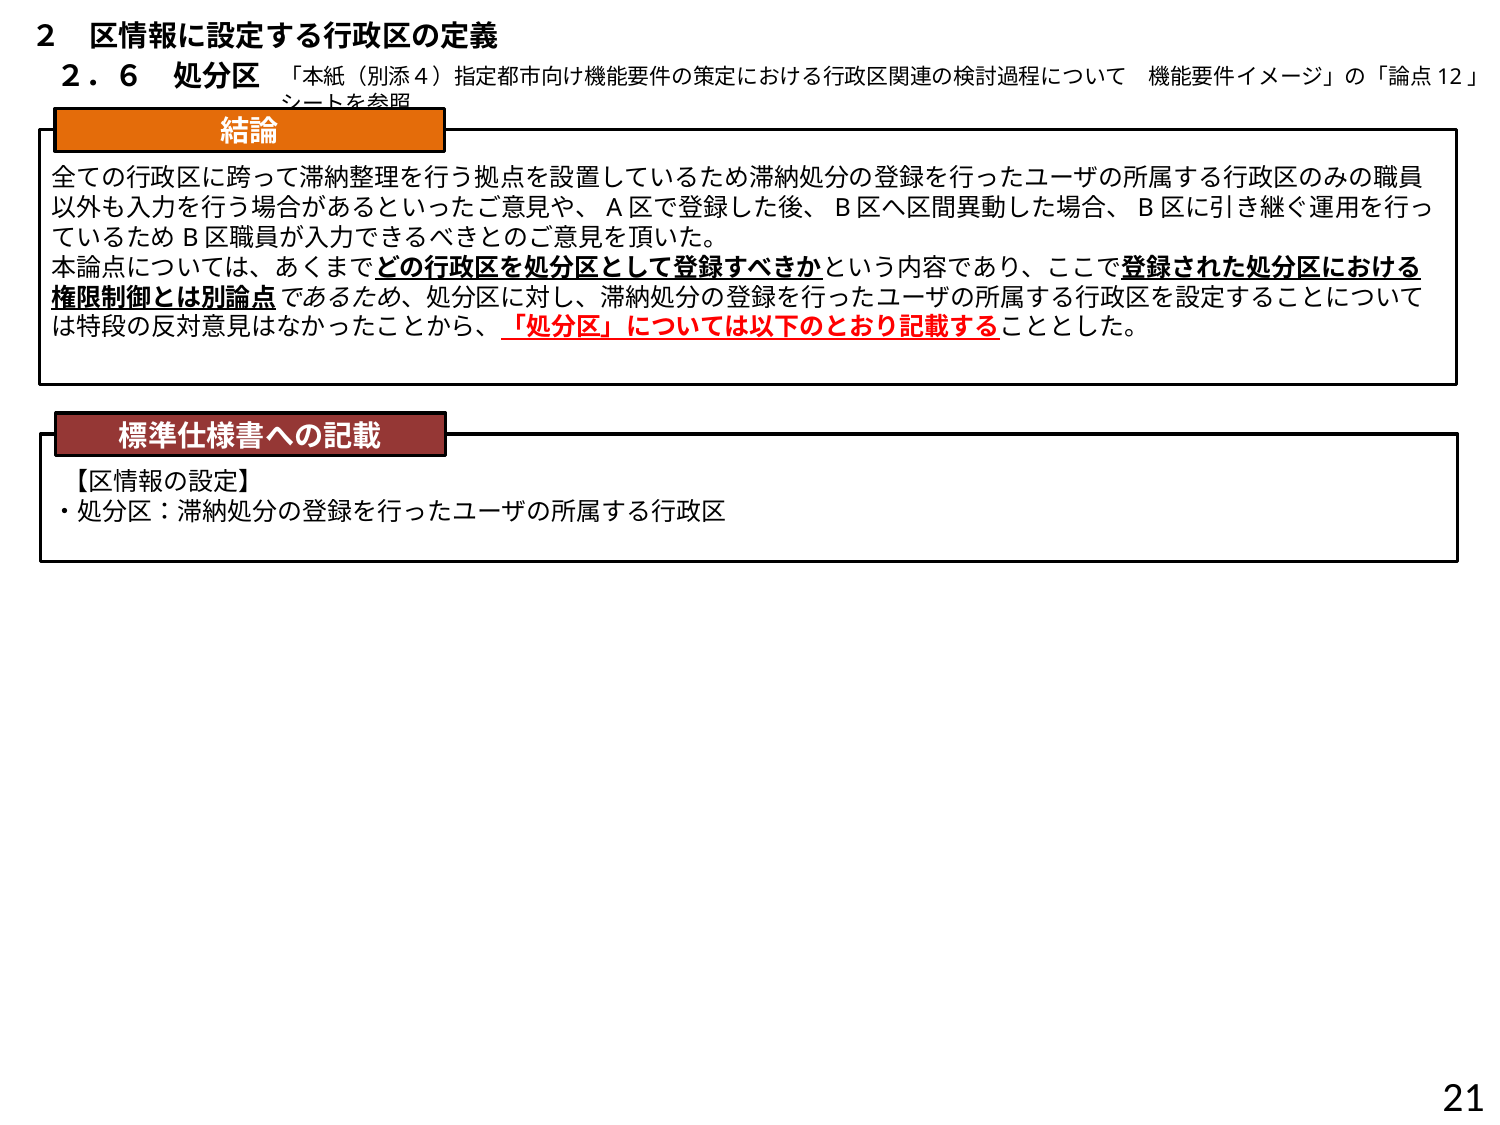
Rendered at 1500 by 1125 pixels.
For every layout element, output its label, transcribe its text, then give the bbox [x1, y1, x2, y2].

text_box 標準仕様書への記載 [54, 411, 448, 458]
text_box 【区情報の設定】 ・処分区：滞納処分の登録を行ったユーザの所属する行政区 [40, 433, 1458, 562]
slide_number 20 [1149, 1065, 1500, 1125]
text_box ２．６ 処分区 [41, 42, 1464, 89]
text_box 結論 [53, 106, 447, 153]
text_box ２ 区情報に設定する行政区の定義 [16, 2, 1440, 49]
text_box 「本紙（別添４）指定都市向け機能要件の策定における行政区関連の検討過程について 機能要件イメージ」の「論点12」シートを参照 [265, 48, 1500, 94]
text_box 全ての行政区に跨って滞納整理を行う拠点を設置しているため滞納処分の登録を行ったユーザの所属する行政区のみの職員以外も入力を行う場合があるといったご意見や、A区で登録した後、B区へ区間異動した場合、B区に引き継ぐ運用を行っているためB区職員が入力できるべきとのご意見を頂いた。 本論点については、あくまでどの行政区を処分区として登録すべきかという内容であり、ここで登録された処分区における権限制御とは別論点であるため、処分区に対し、滞納処分の登録を行ったユーザの所属する行政区を設定することについては特段の反対意見はなかったことから、「処分区」については以下のとおり記載することとした。 [39, 129, 1457, 385]
